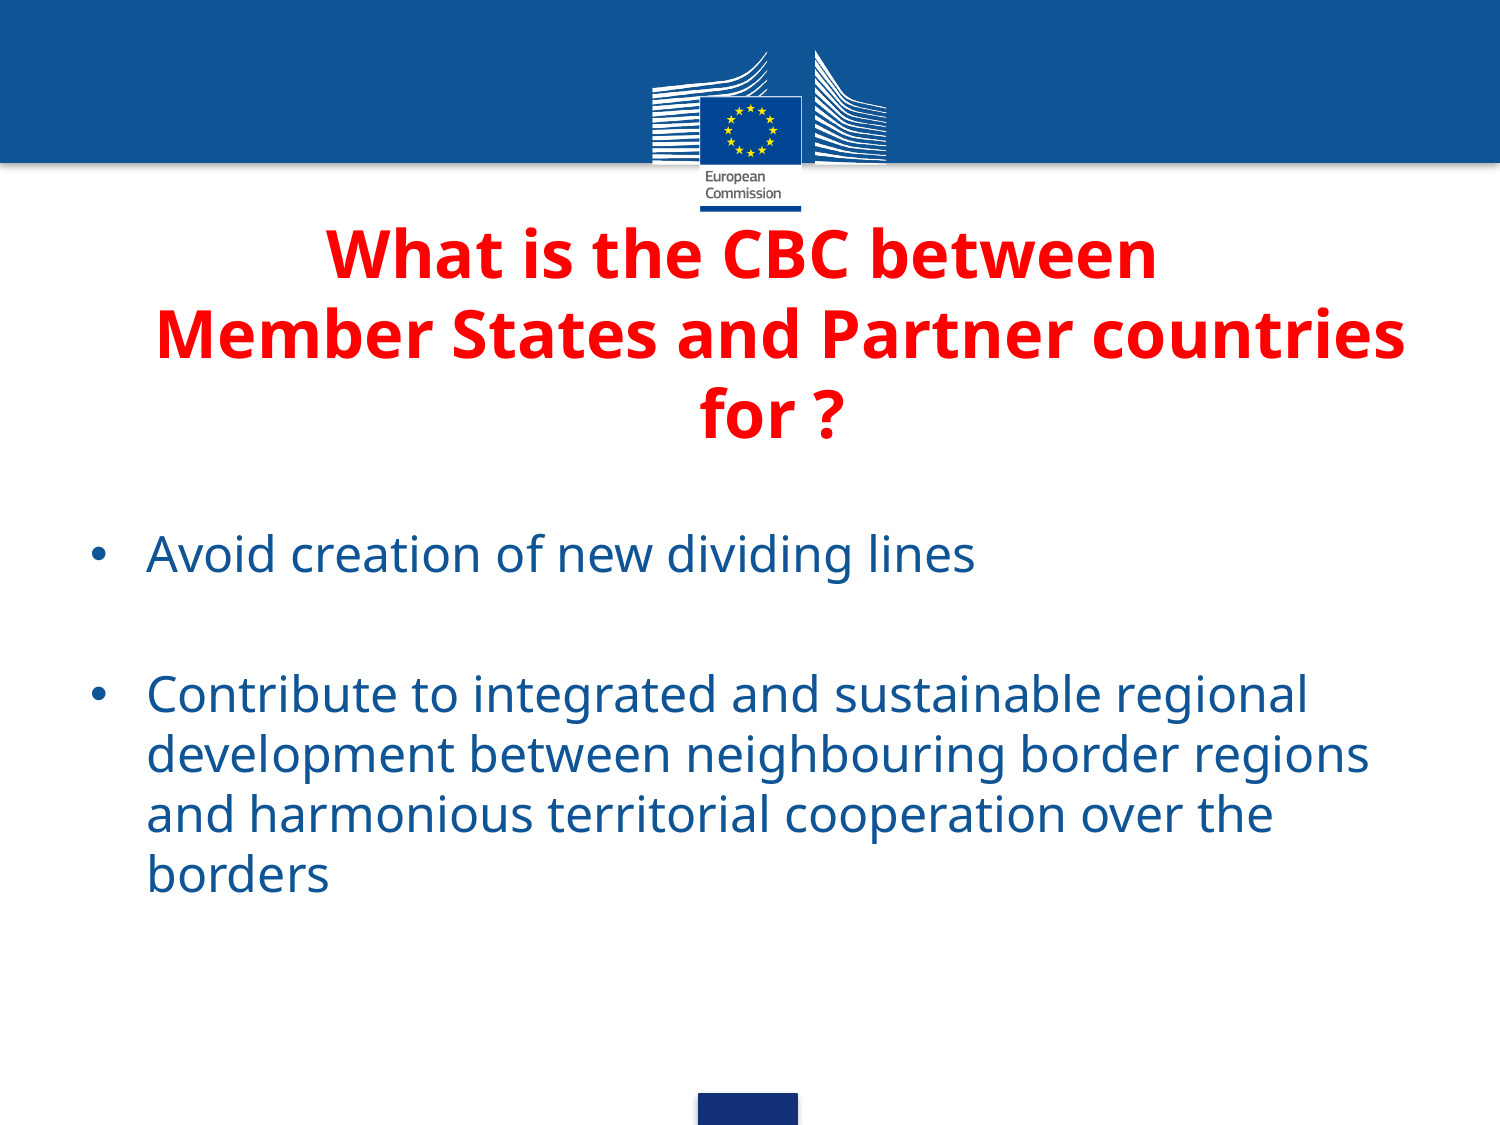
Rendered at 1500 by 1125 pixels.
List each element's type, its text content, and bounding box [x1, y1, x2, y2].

list Avoid creation of new dividing lines Contribute to integrated and sustainable regional development between neighbouring border regions and harmonious territorial cooperation over the borders [74, 514, 1426, 1018]
title What is the CBC between Member States and Partner countries for ? [76, 255, 1427, 410]
